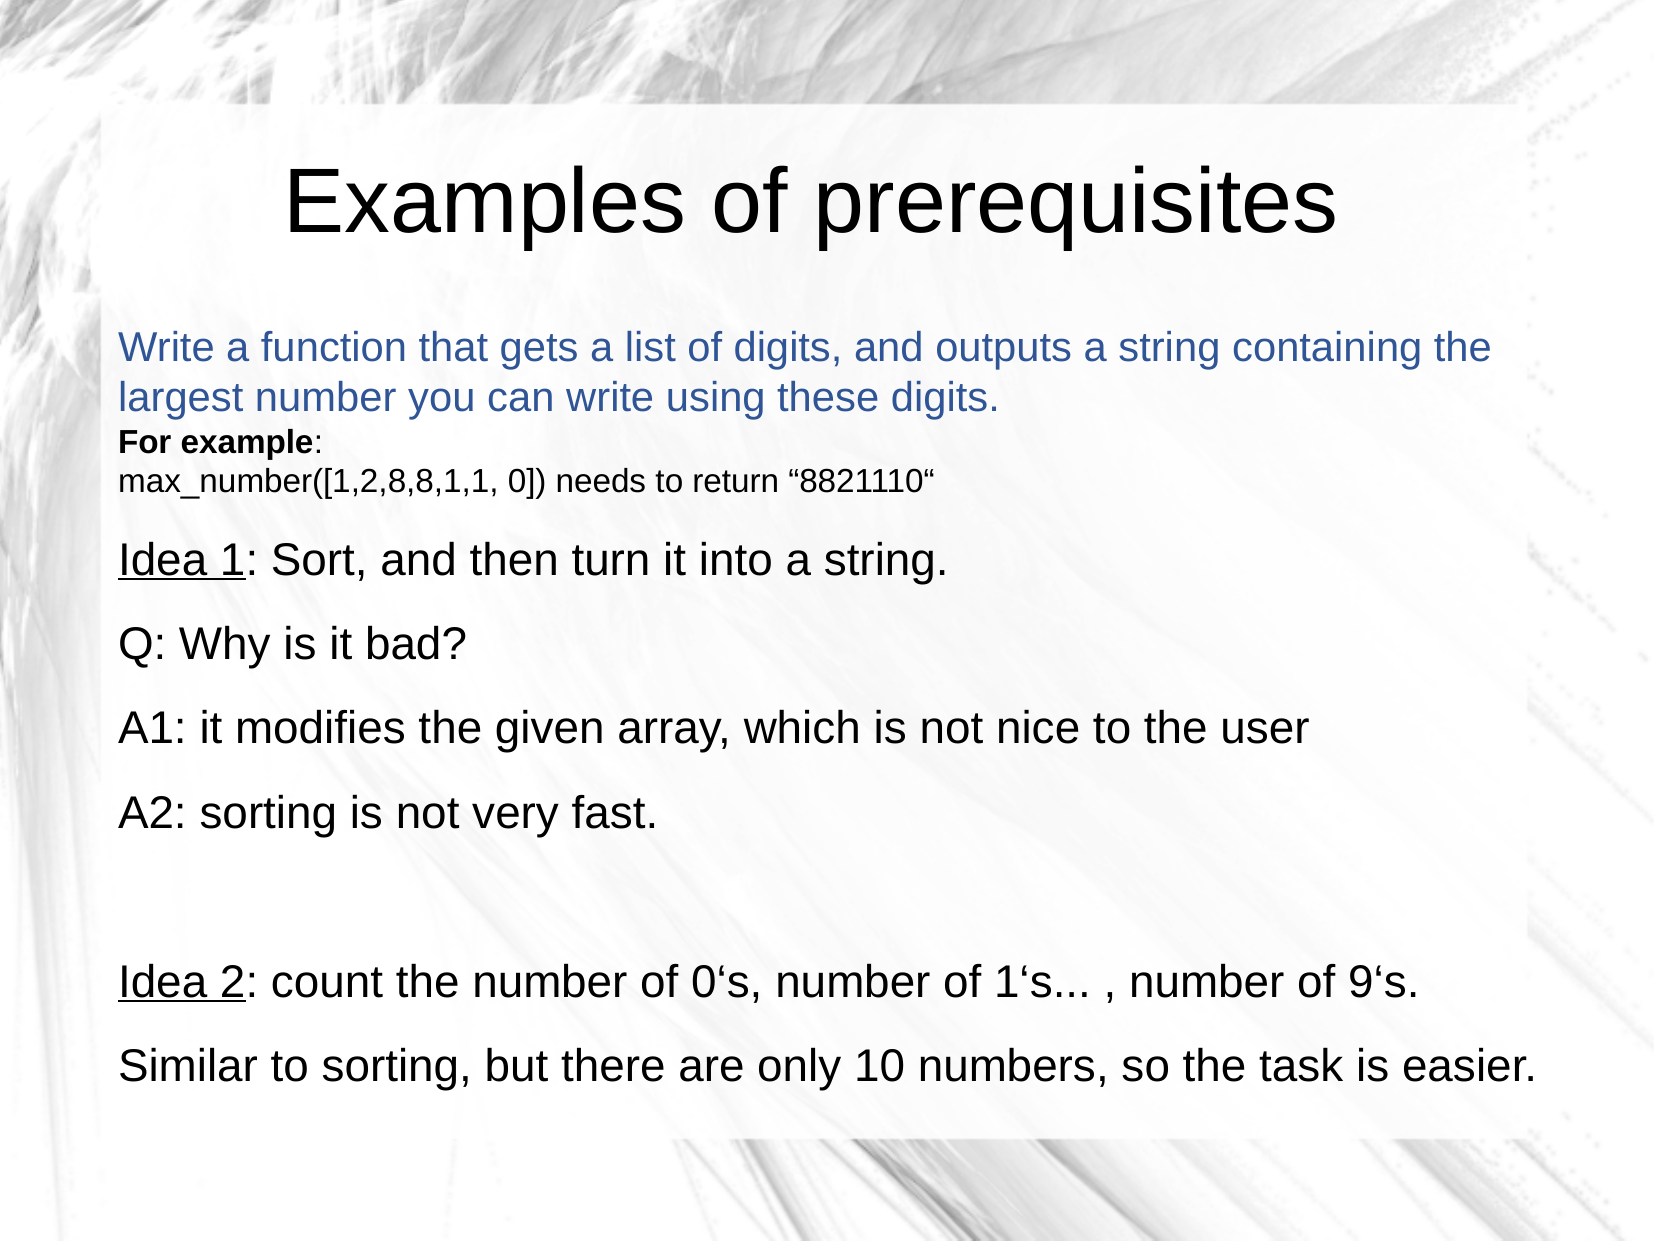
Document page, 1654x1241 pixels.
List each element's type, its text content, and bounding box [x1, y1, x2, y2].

list Write a function that gets a list of digits, and outputs a string containing the largest number you can write using these digits. For example: max_number([1,2,8,8,1,1, 0]) needs to return “8821110“ Idea 1: Sort, and then turn it into a string. Q: Why is it bad? A1: it modifies the given array, which is not nice to the user A2: sorting is not very fast. Idea 2: count the number of 0‘s, number of 1‘s... , number of 9‘s. Similar to sorting, but there are only 10 numbers, so the task is easier. [118, 319, 1571, 1102]
picture [0, 0, 1654, 1241]
title Examples of prerequisites [118, 112, 1506, 281]
